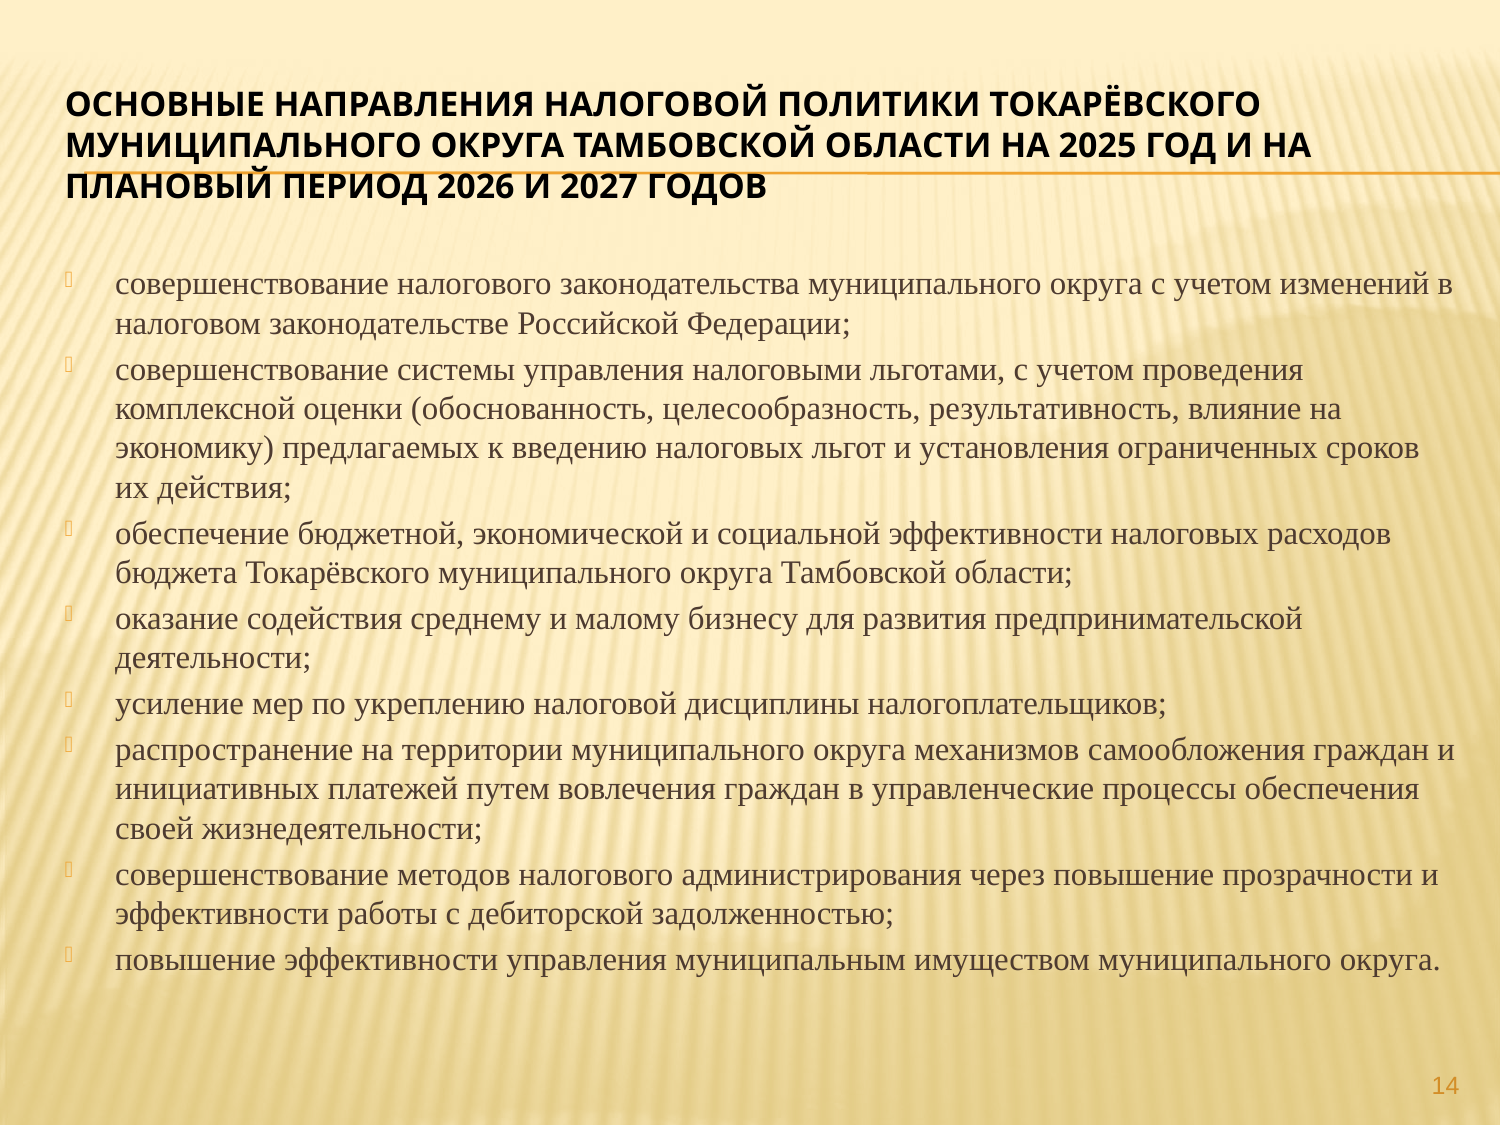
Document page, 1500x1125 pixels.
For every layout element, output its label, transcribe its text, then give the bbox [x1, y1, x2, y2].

title Основные направления налоговой политики ТОКАРёВСКОГО муниципального округа Тамбовской области на 2025 год И на плановый период 2026 и 2027 годов [50, 75, 1475, 213]
slide_number 14 [1350, 1061, 1475, 1103]
list совершенствование налогового законодательства муниципального округа с учетом изменений в налоговом законодательстве Российской Федерации; совершенствование системы управления налоговыми льготами, с учетом проведения комплексной оценки (обоснованность, целесообразность, результативность, влияние на экономику) предлагаемых к введению налоговых льгот и установления ограниченных сроков их действия; обеспечение бюджетной, экономической и социальной эффективности налоговых расходов бюджета Токарёвского муниципального округа Тамбовской области; оказание содействия среднему и малому бизнесу для развития предпринимательской деятельности; усиление мер по укреплению налоговой дисциплины налогоплательщиков; распространение на территории муниципального округа механизмов самообложения граждан и инициативных платежей путем вовлечения граждан в управленческие процессы обеспечения своей жизнедеятельности; совершенствование методов налогового администрирования через повышение прозрачности и эффективности работы с дебиторской задолженностью; повышение эффективности управления муниципальным имуществом муниципального округа. [50, 254, 1475, 998]
